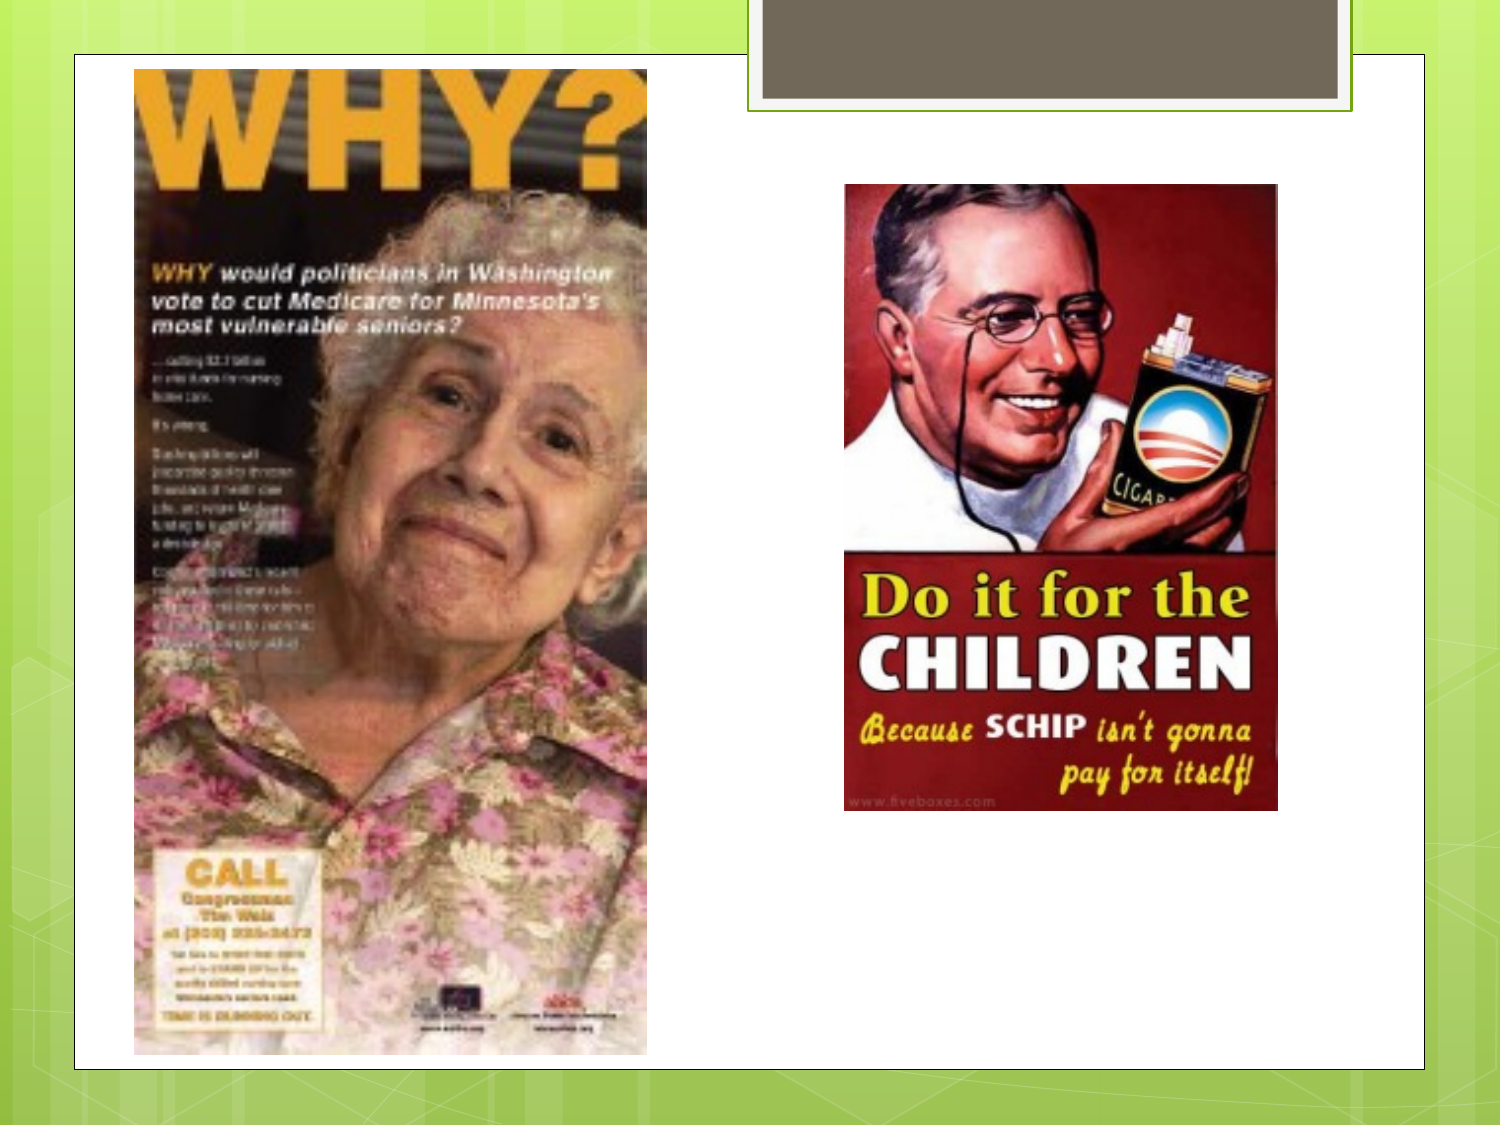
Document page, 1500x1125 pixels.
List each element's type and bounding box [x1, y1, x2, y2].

picture [844, 184, 1278, 811]
picture [133, 69, 647, 1056]
